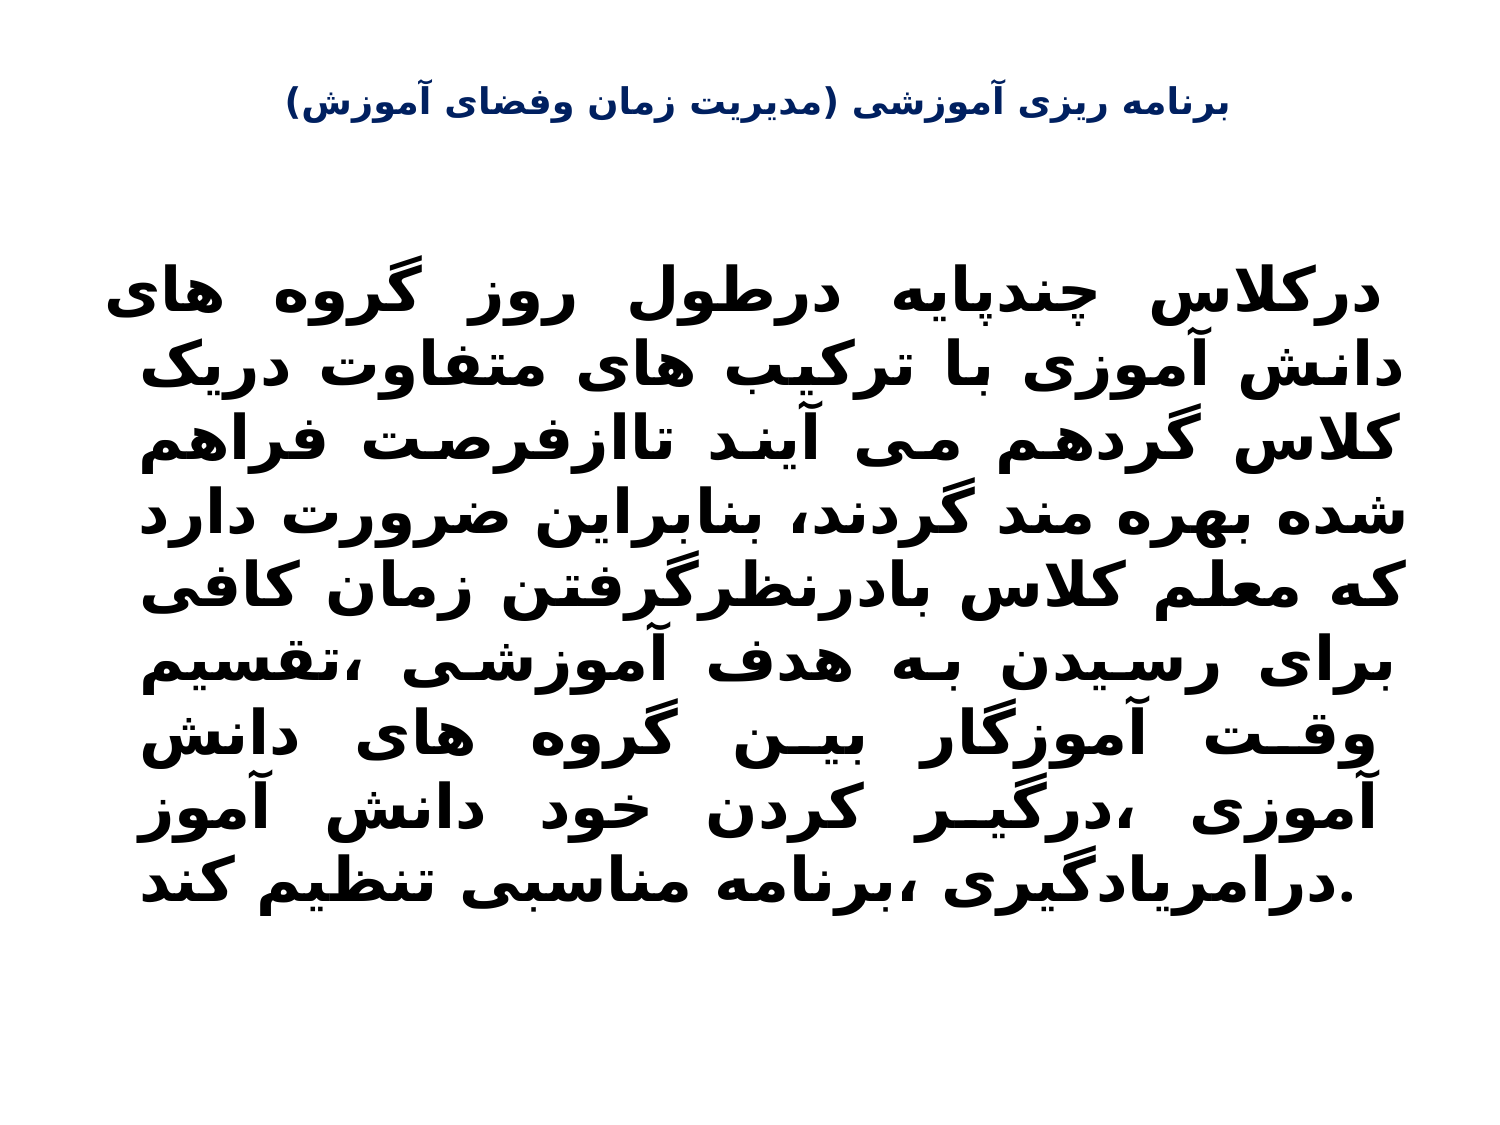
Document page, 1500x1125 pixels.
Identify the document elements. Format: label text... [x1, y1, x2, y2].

list درکلاس چندپایه درطول روز گروه های دانش آموزی با ترکیب های متفاوت دریک کلاس گردهم می آیند تاازفرصت فراهم شده بهره مند گردند، بنابراین ضرورت دارد که معلم کلاس بادرنظرگرفتن زمان کافی برای رسیدن به هدف آموزشی ،تقسیم وقت آموزگار بین گروه های دانش آموزی ،درگیر کردن خود دانش آموز درامریادگیری ،برنامه مناسبی تنظیم کند. [75, 243, 1425, 986]
title برنامه ریزی آموزشی (مدیریت زمان وفضای آموزش) [50, 24, 1475, 175]
